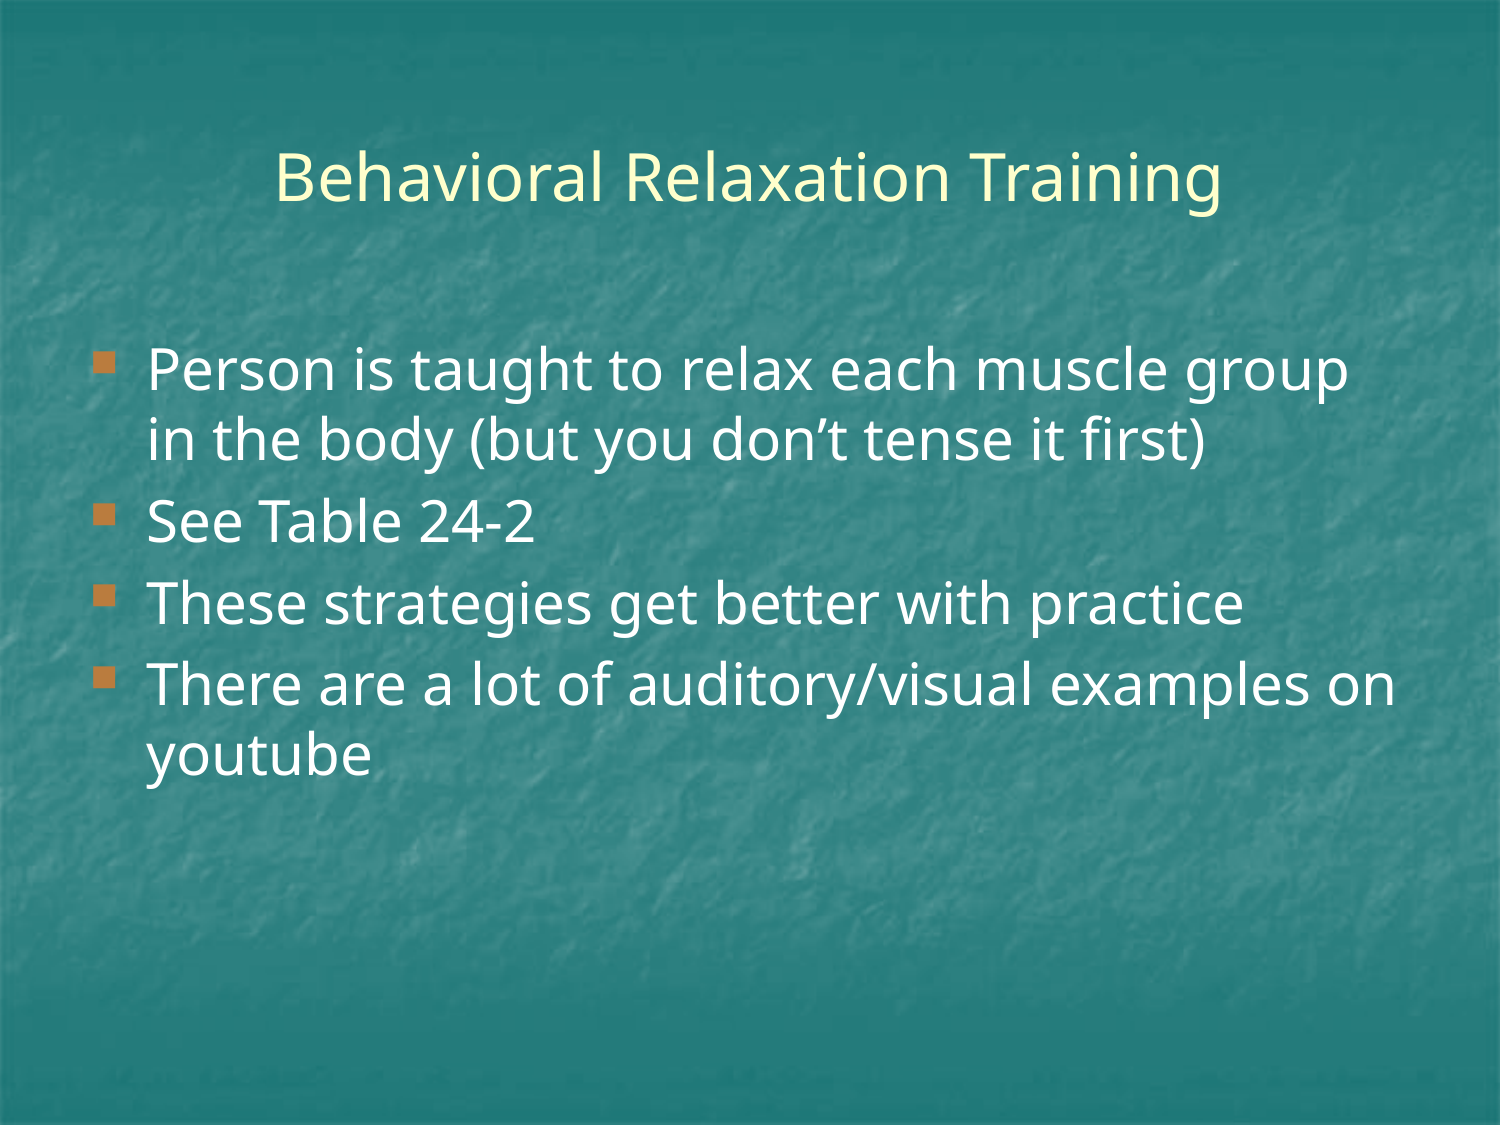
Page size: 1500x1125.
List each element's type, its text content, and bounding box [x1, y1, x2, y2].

list Person is taught to relax each muscle group in the body (but you don’t tense it first) See Table 24-2 These strategies get better with practice There are a lot of auditory/visual examples on youtube [74, 324, 1426, 1001]
title Behavioral Relaxation Training [74, 62, 1426, 288]
